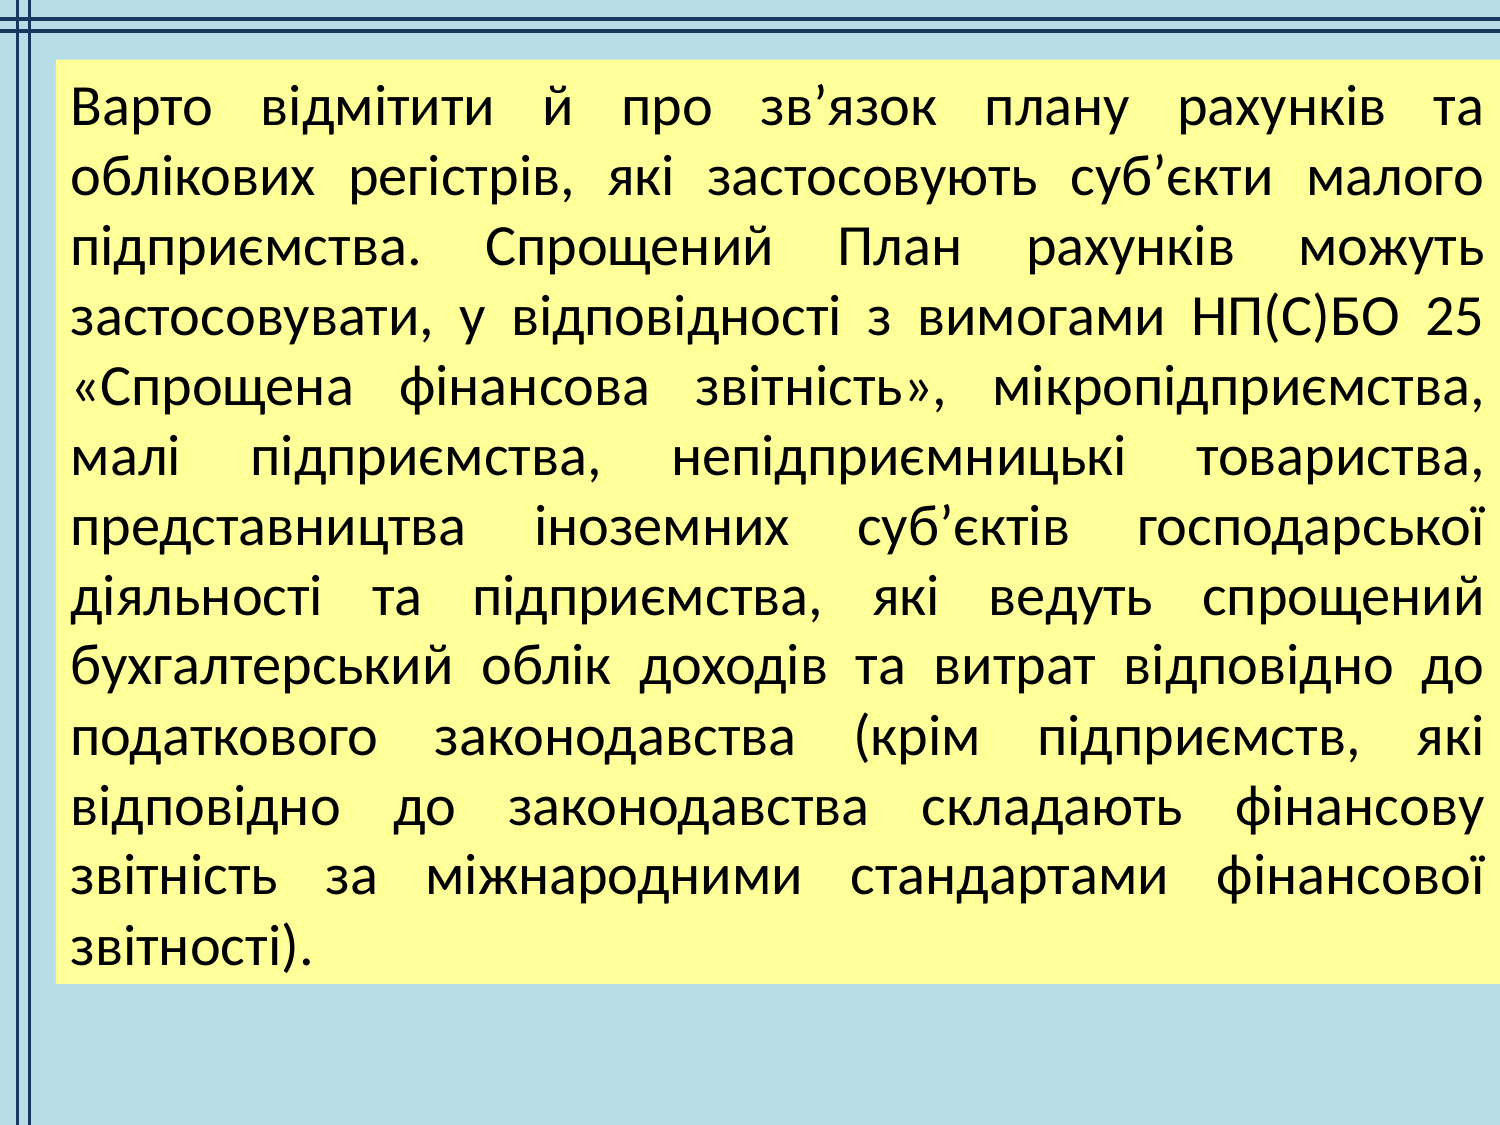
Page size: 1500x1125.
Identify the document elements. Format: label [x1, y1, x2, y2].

text_box [0, 0, 1500, 1125]
